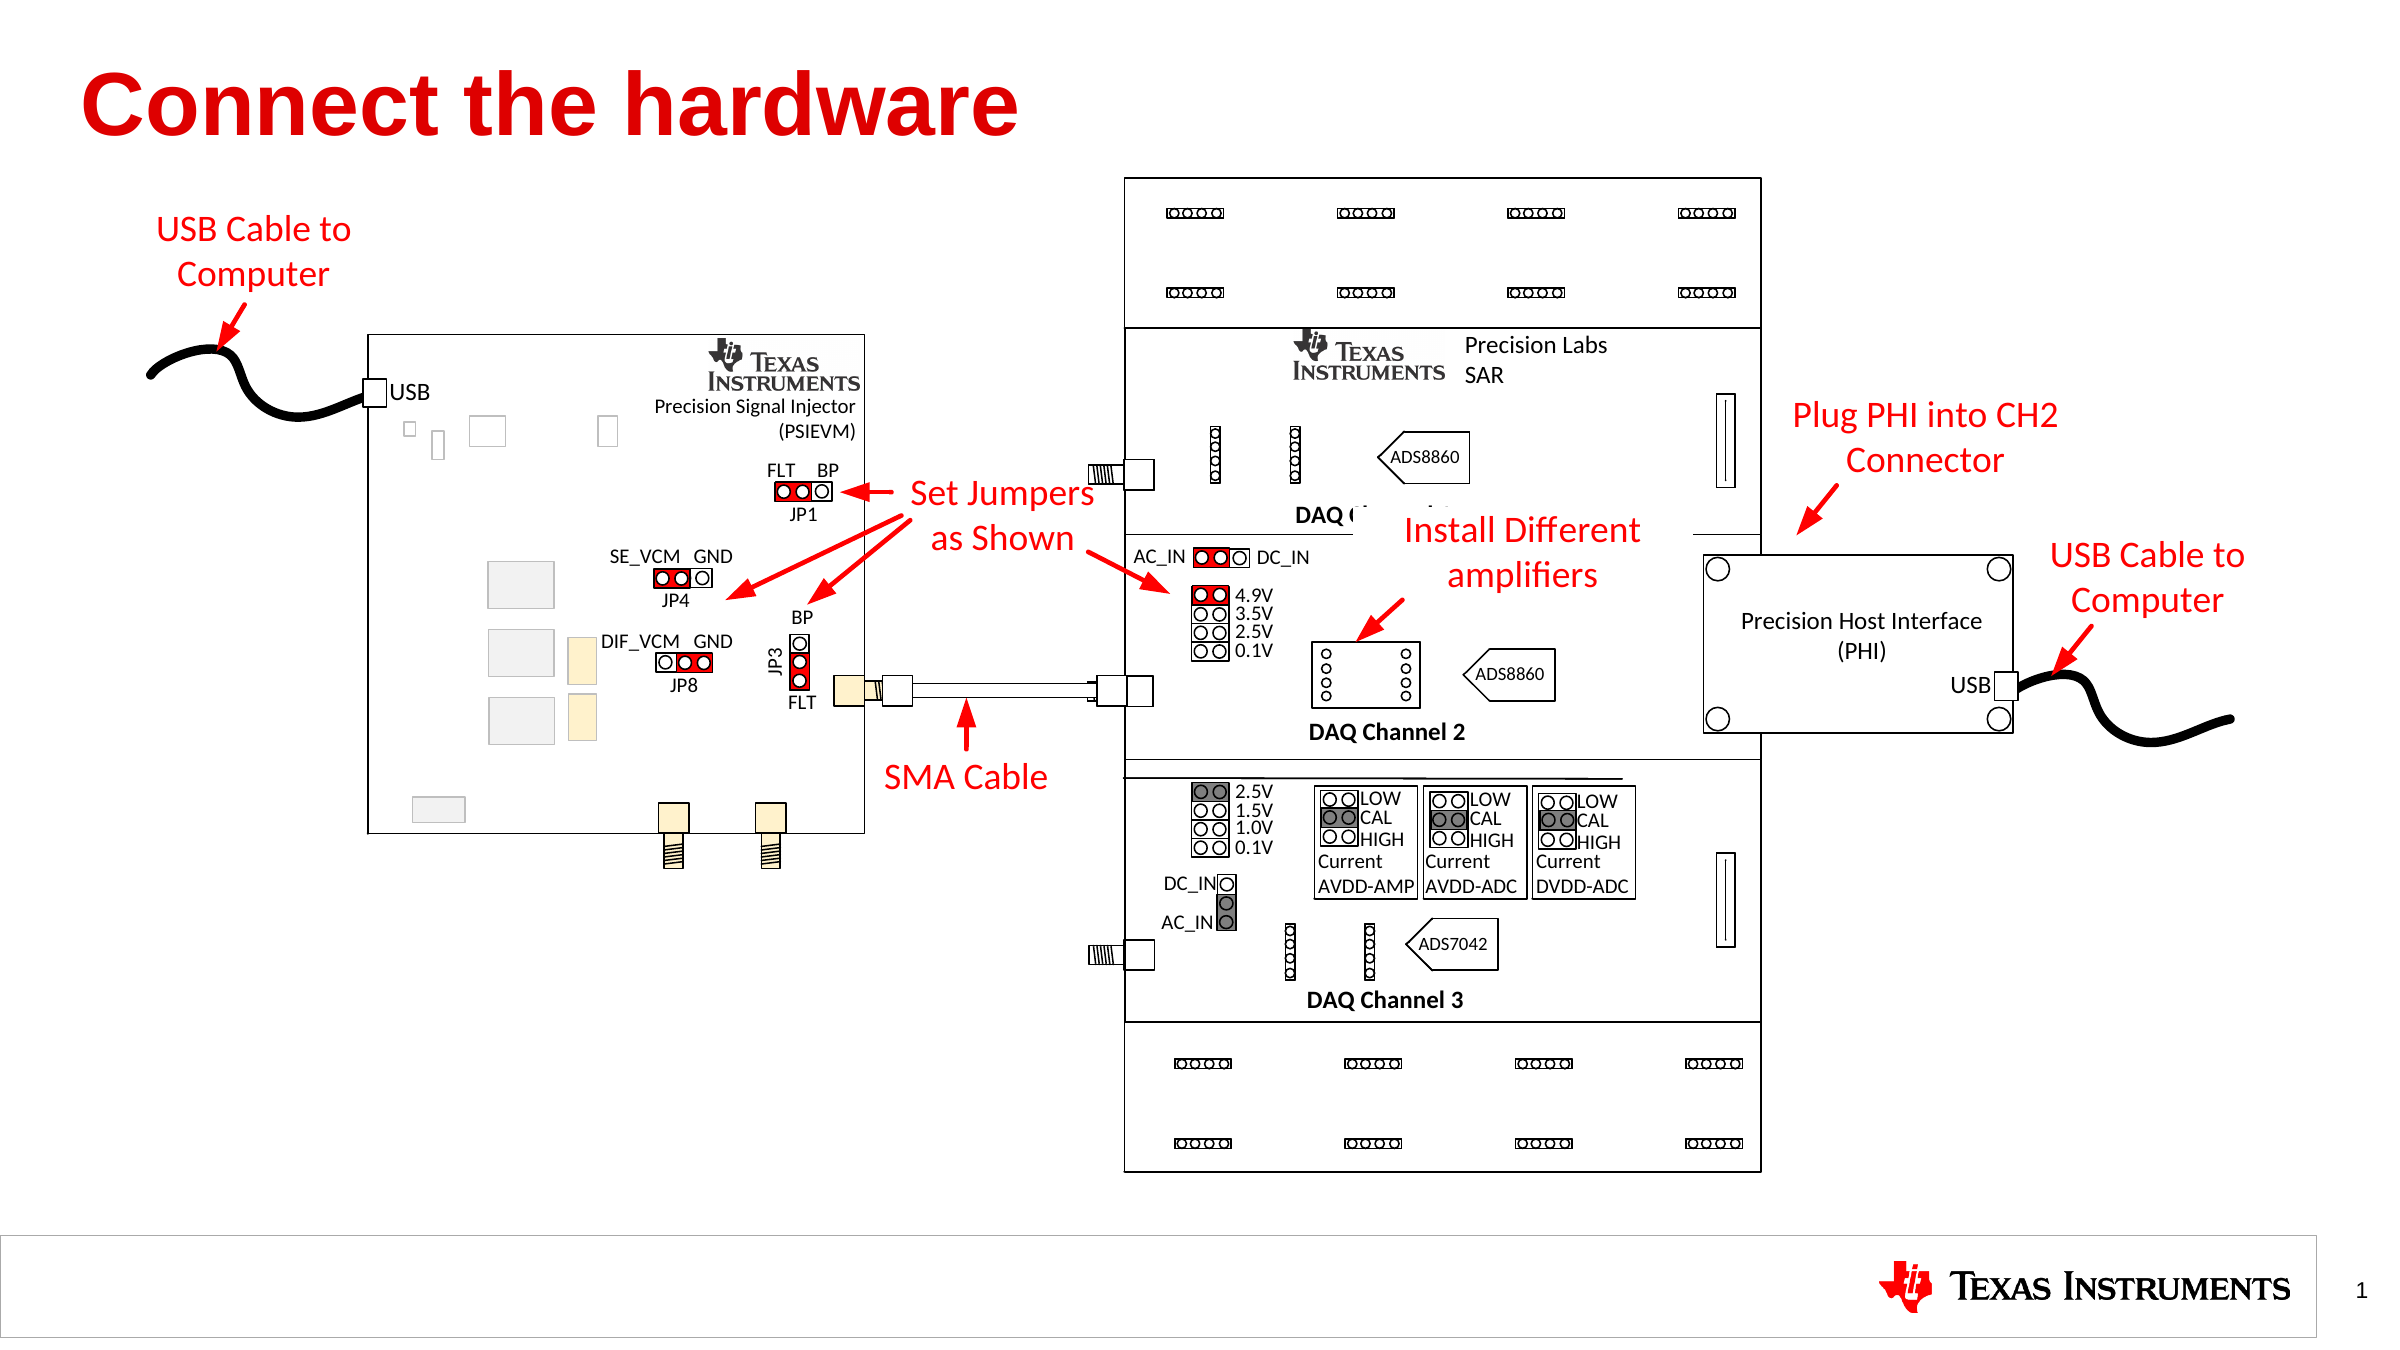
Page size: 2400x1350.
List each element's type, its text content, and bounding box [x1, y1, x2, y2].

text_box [143, 174, 2257, 1176]
picture [1879, 1261, 2290, 1265]
slide_number 1 [1828, 1265, 2389, 1307]
title Connect the hardware [60, 27, 2282, 189]
picture [1879, 1307, 2290, 1313]
